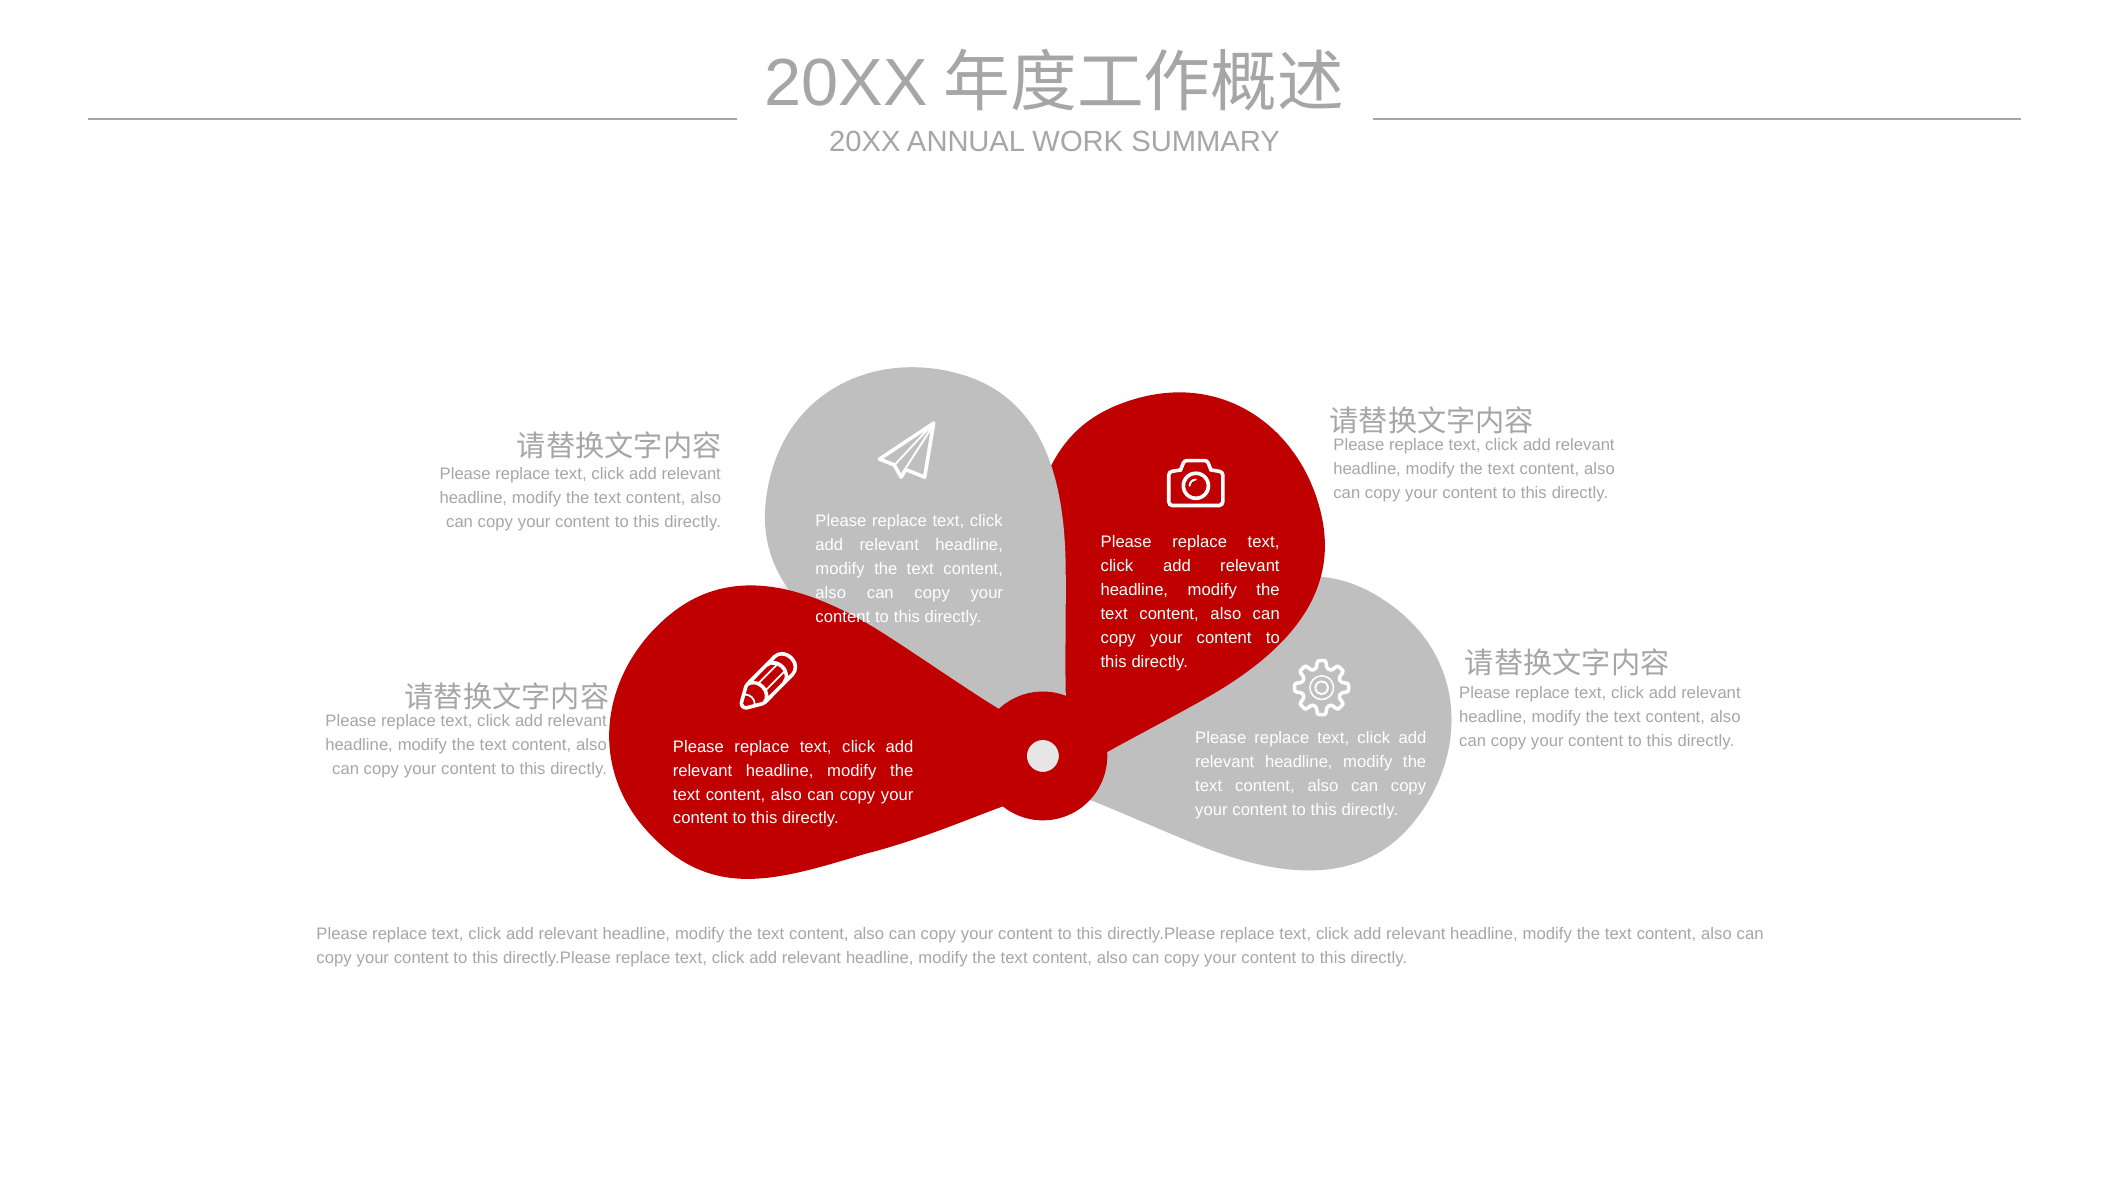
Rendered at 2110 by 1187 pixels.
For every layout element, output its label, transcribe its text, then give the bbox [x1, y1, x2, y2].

text_box Please replace text, click add relevant headline, modify the text content, also can copy your content to this directly.Please replace text, click add relevant headline, modify the text content, also can copy your content to this directly.Please replace text, click add relevant headline, modify the text content, also can copy your content to this directly. [316, 918, 1793, 967]
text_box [409, 420, 624, 530]
text_box 20XX ANNUAL WORK SUMMARY [824, 122, 1285, 158]
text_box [295, 671, 611, 777]
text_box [1442, 395, 1644, 501]
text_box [624, 373, 1442, 921]
text_box 20XX年度工作概述 [730, 38, 1379, 119]
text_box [1459, 637, 1771, 749]
